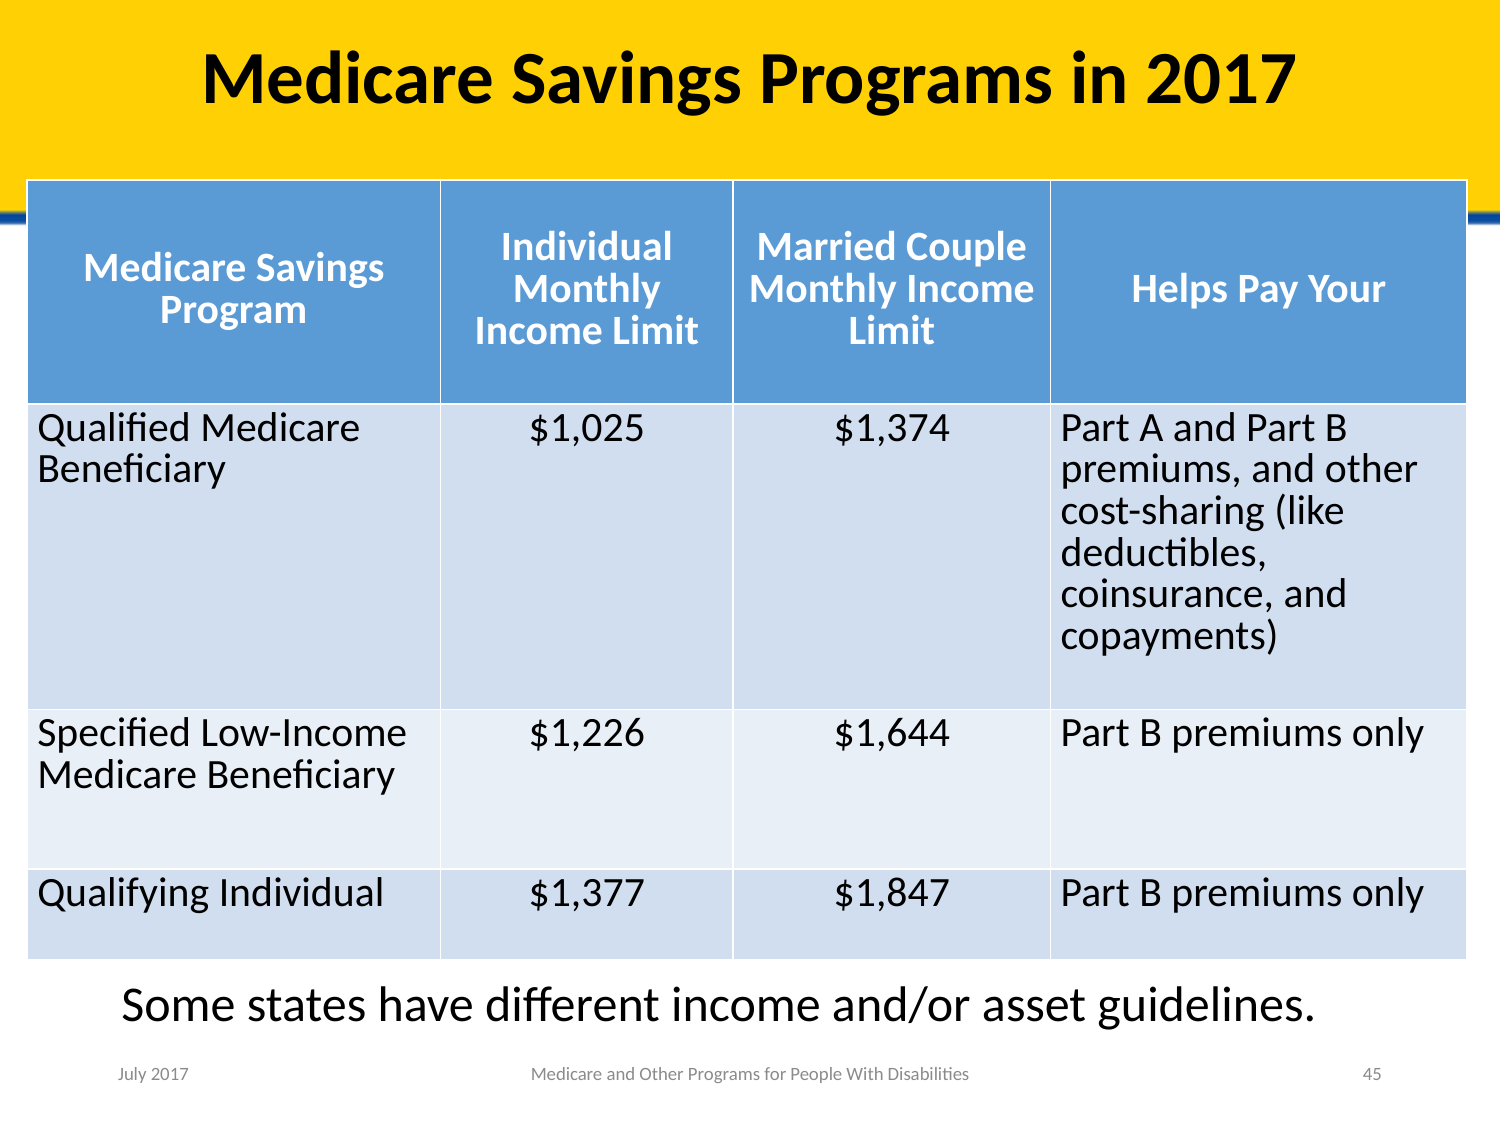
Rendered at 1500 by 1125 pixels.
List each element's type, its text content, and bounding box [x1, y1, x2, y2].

slide_number 45 [1059, 1042, 1397, 1103]
table_header Medicare Savings Program [28, 181, 440, 403]
table_header Helps Pay Your [1051, 181, 1466, 403]
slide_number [103, 1042, 441, 1103]
table_cell $1,644 [734, 710, 1050, 868]
table_header Married Couple Monthly Income Limit [734, 181, 1050, 403]
table_cell Specified Low-Income Medicare Beneficiary [28, 710, 440, 868]
title Medicare Savings Programs in 2017 [103, 2, 1397, 156]
text_box Some states have different income and/or asset guidelines. [106, 963, 1365, 1039]
table_cell $1,025 [441, 405, 732, 709]
table_header Individual Monthly Income Limit [441, 181, 732, 403]
table_cell Qualified Medicare Beneficiary [28, 405, 440, 709]
table_cell $1,377 [441, 870, 732, 959]
picture [0, 0, 1500, 1125]
table_cell $1,226 [441, 710, 732, 868]
table_cell $1,374 [734, 405, 1050, 709]
table_cell Part A and Part B premiums, and other cost-sharing (like deductibles, coinsurance, and copayments) [1051, 405, 1466, 709]
table_cell Part B premiums only [1051, 710, 1466, 868]
table_cell $1,847 [734, 870, 1050, 959]
table_cell Qualifying Individual [28, 870, 440, 959]
table_cell Part B premiums only [1051, 870, 1466, 959]
footer Medicare and Other Programs for People With Disabilities [496, 1042, 1004, 1103]
